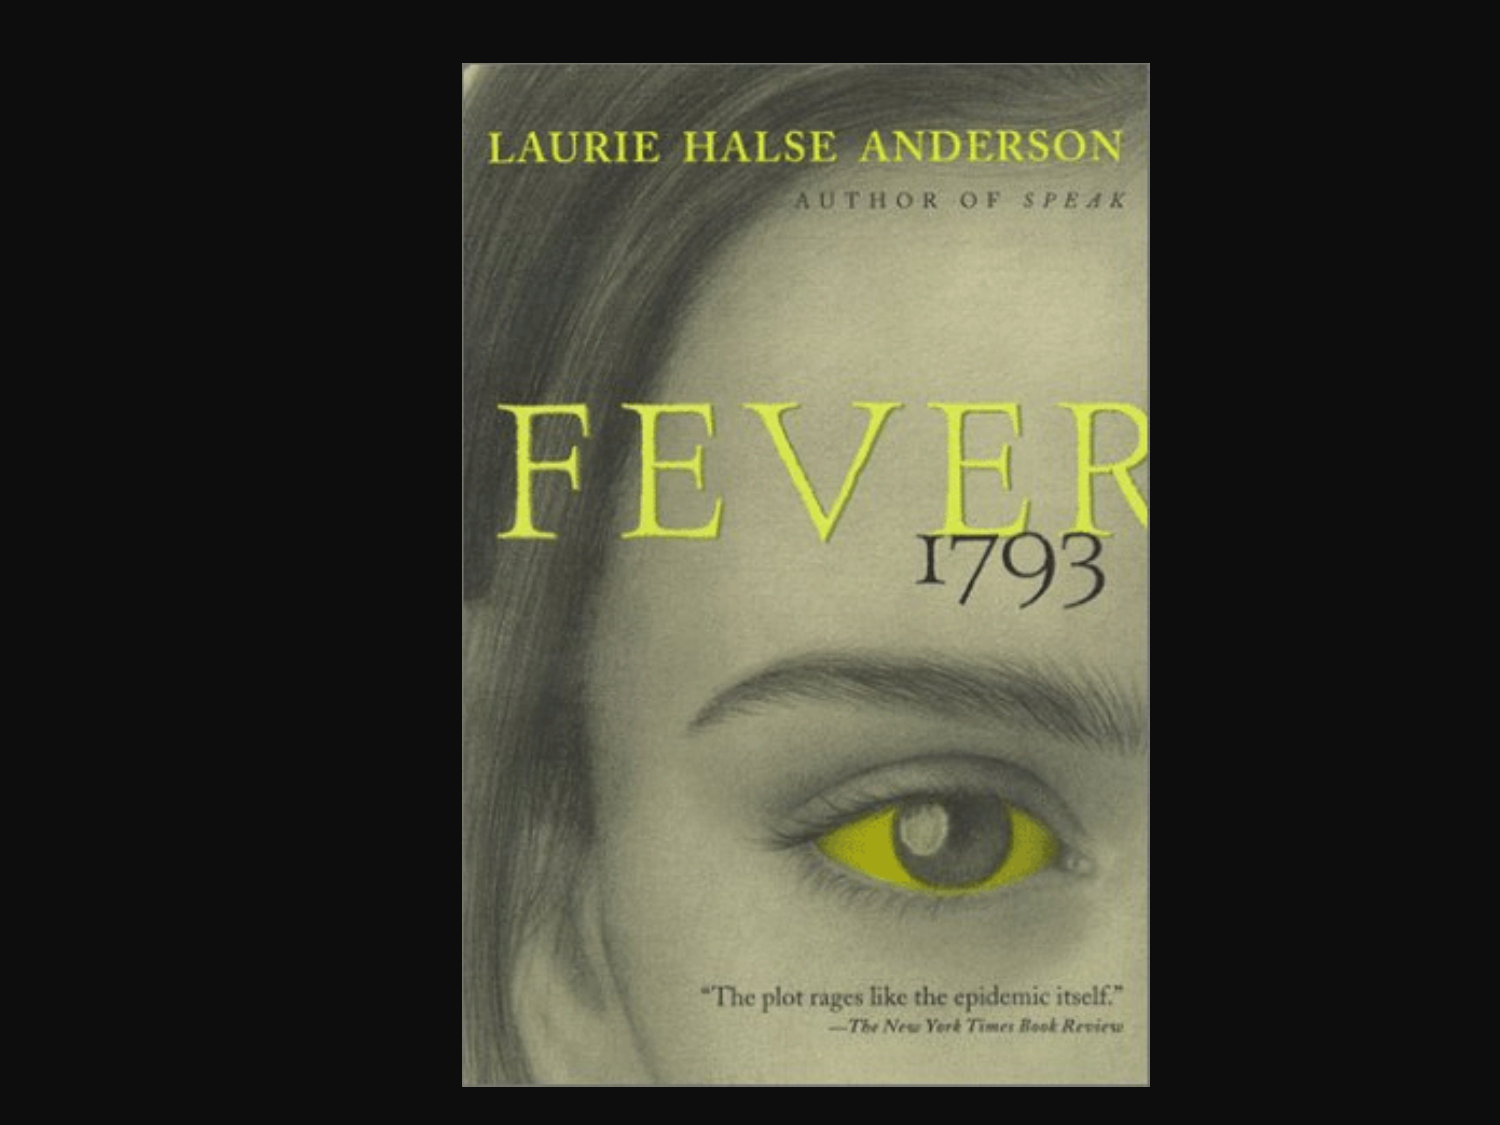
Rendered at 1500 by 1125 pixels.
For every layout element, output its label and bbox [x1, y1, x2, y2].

picture [461, 63, 1151, 1088]
